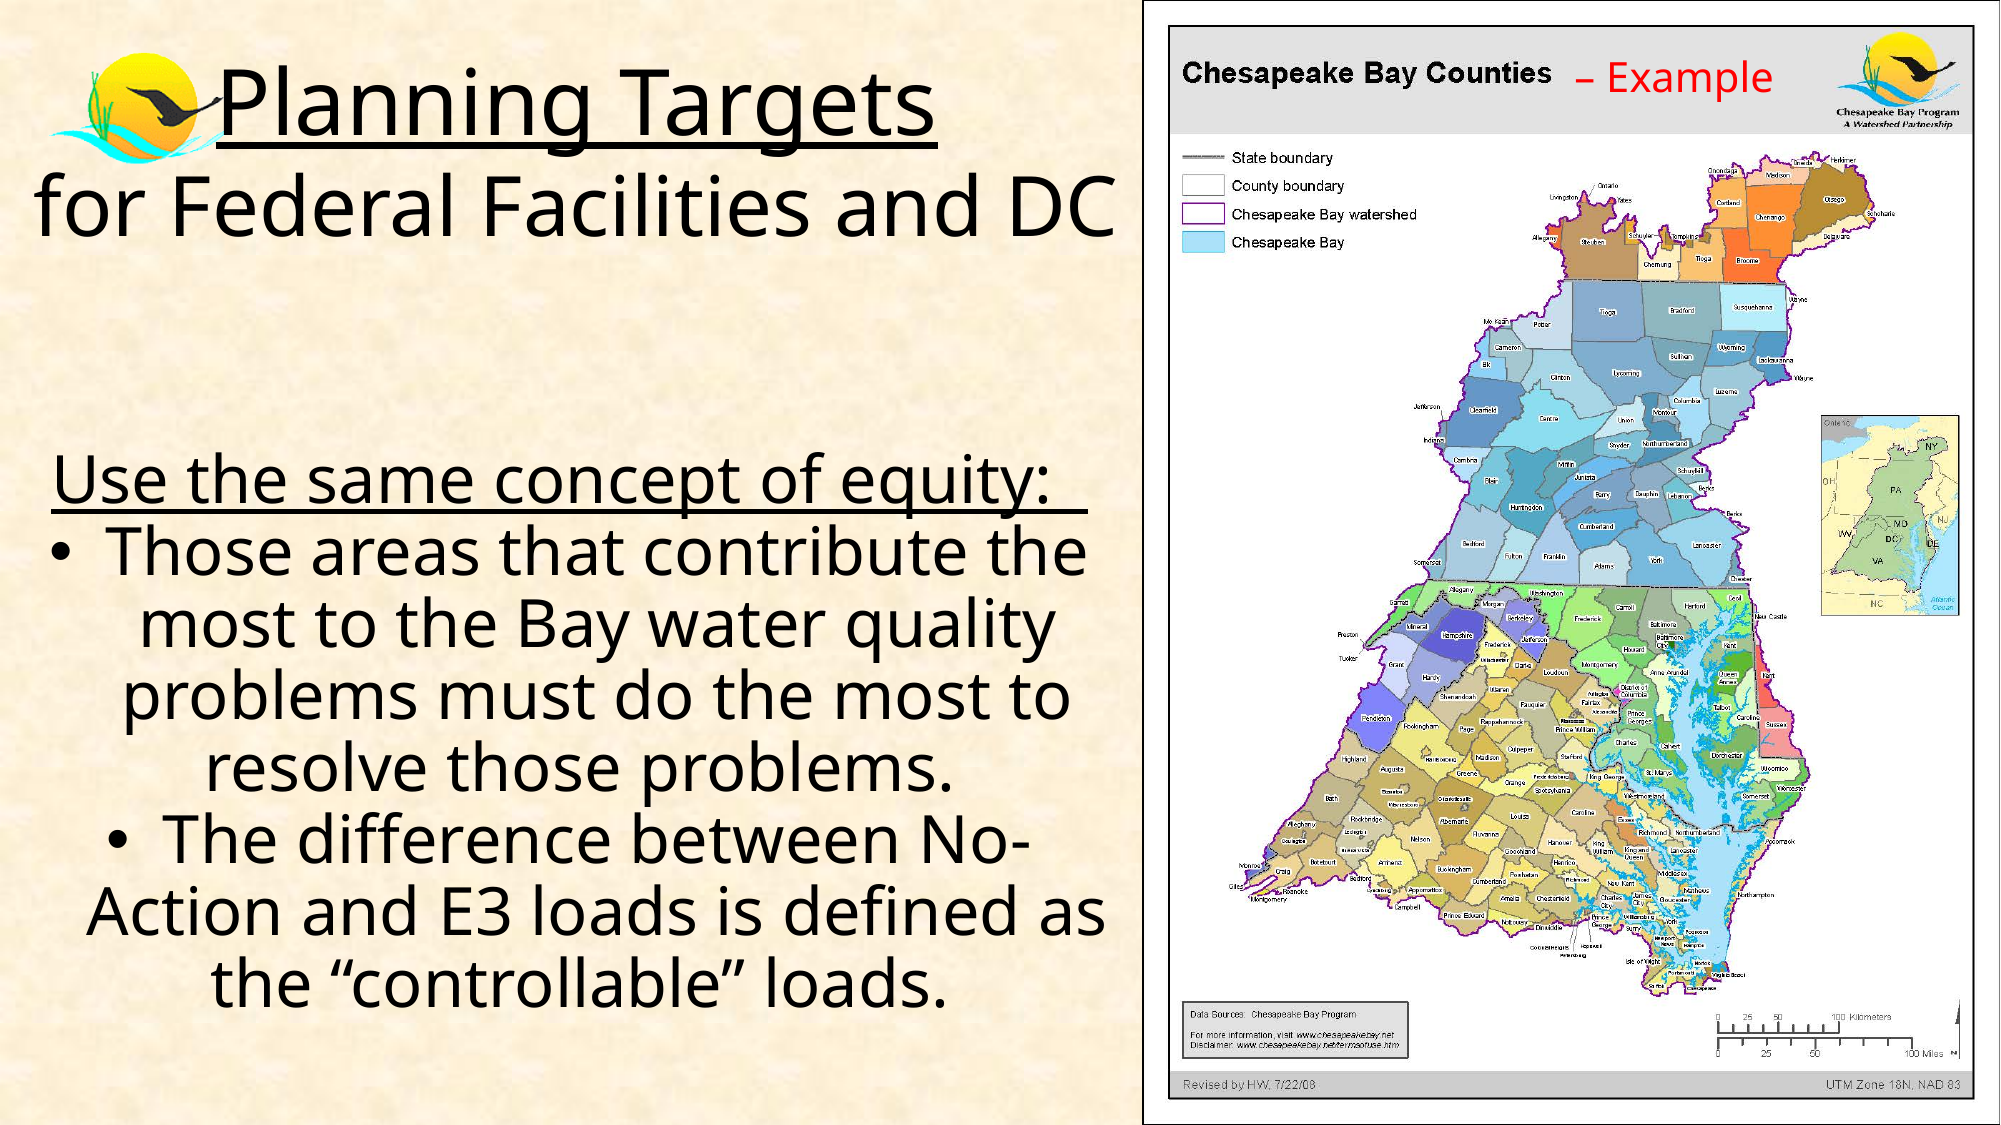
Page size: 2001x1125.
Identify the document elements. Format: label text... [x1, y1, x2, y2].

text_box Planning Targets for Federal Facilities and DC [0, 43, 1137, 261]
picture [0, 0, 2001, 1125]
picture [44, 49, 237, 169]
text_box Use the same concept of equity: Those areas that contribute the most to the Bay water quality problems must do the most to resolve those problems. The difference between No-Action and E3 loads is defined as the “controllable” loads. [0, 543, 1137, 925]
